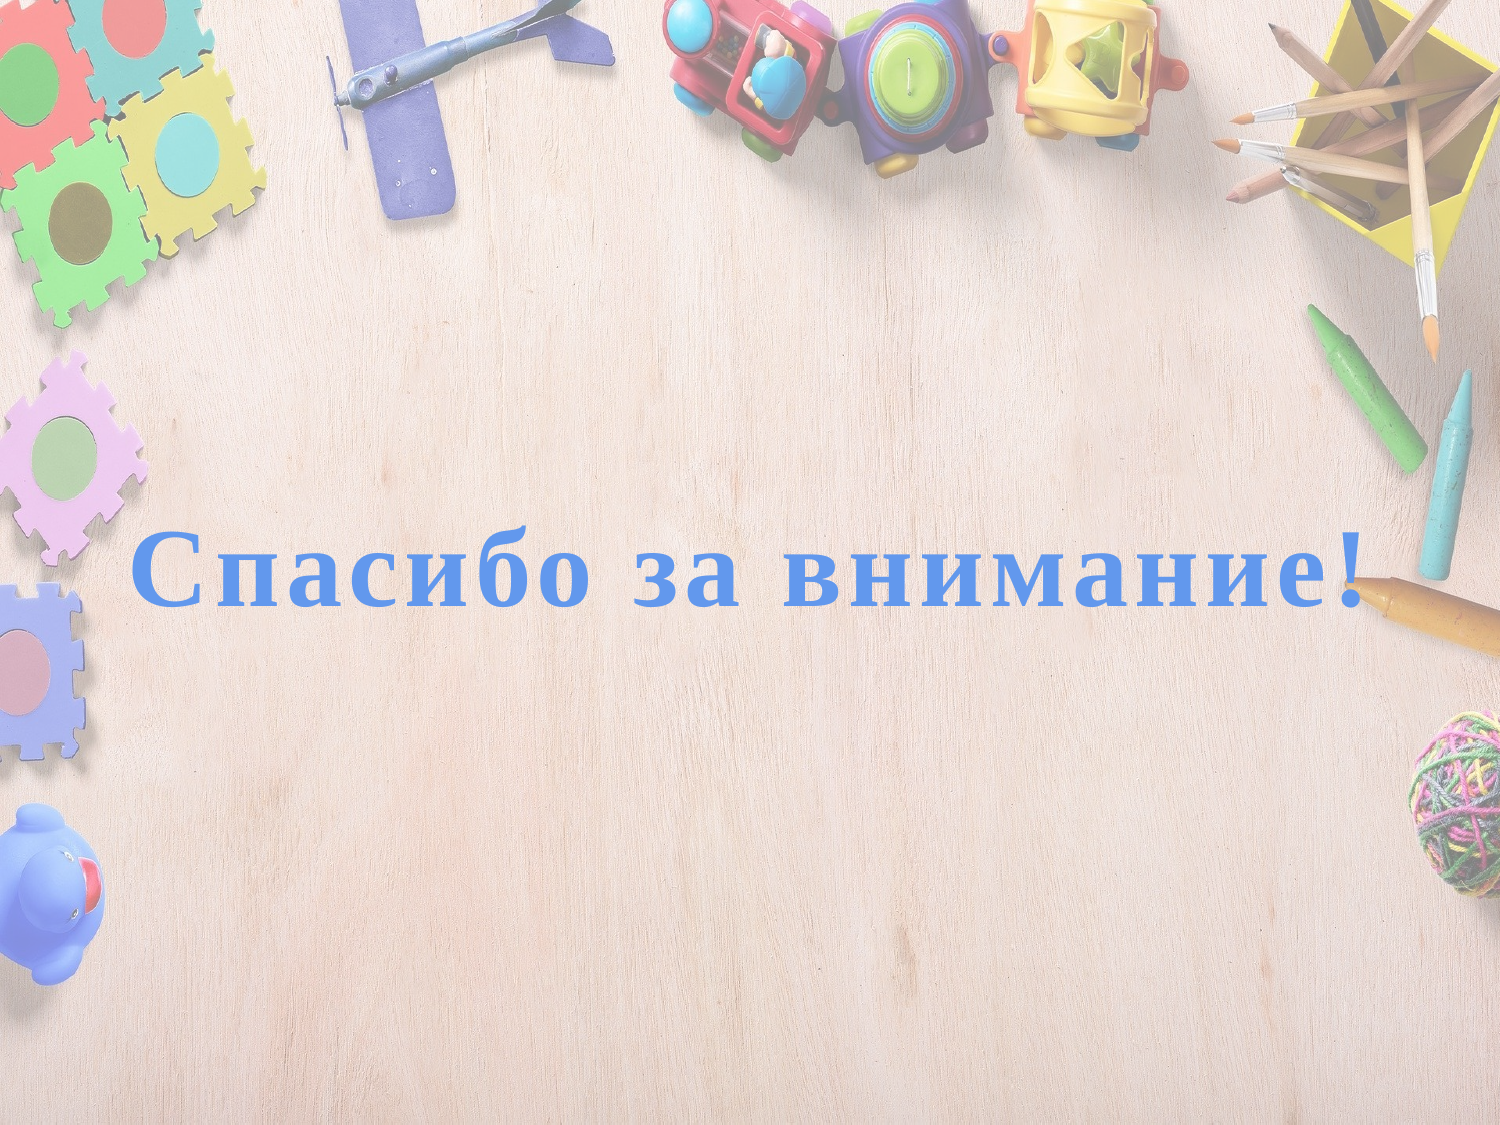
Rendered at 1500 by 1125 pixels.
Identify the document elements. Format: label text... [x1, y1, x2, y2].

text_box Спасибо за внимание! [112, 486, 1388, 637]
